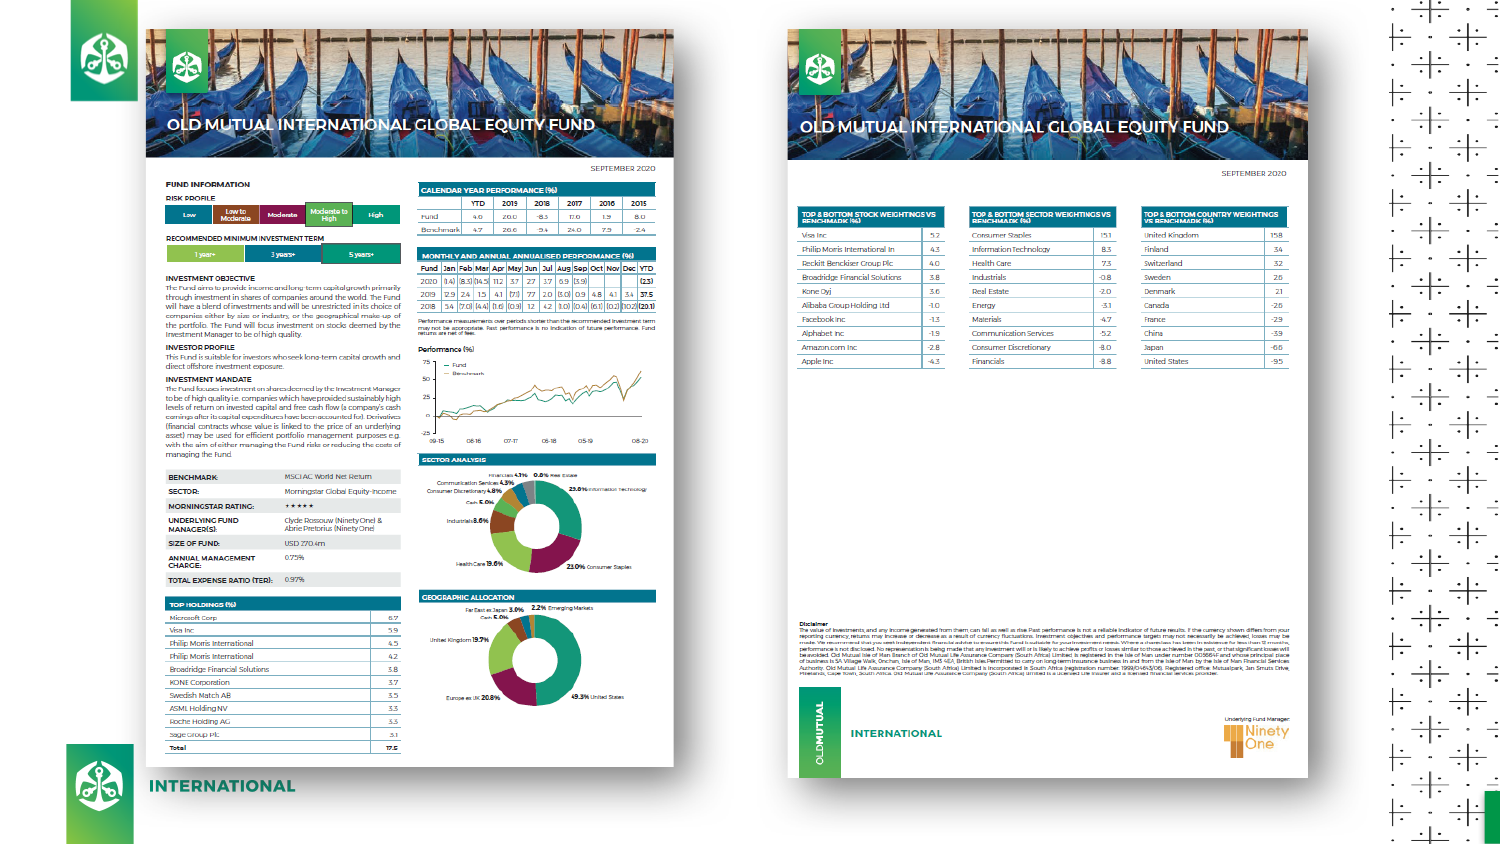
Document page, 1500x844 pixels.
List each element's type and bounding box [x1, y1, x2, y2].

picture [1389, 0, 1499, 844]
picture [787, 28, 1309, 778]
picture [0, 0, 674, 844]
